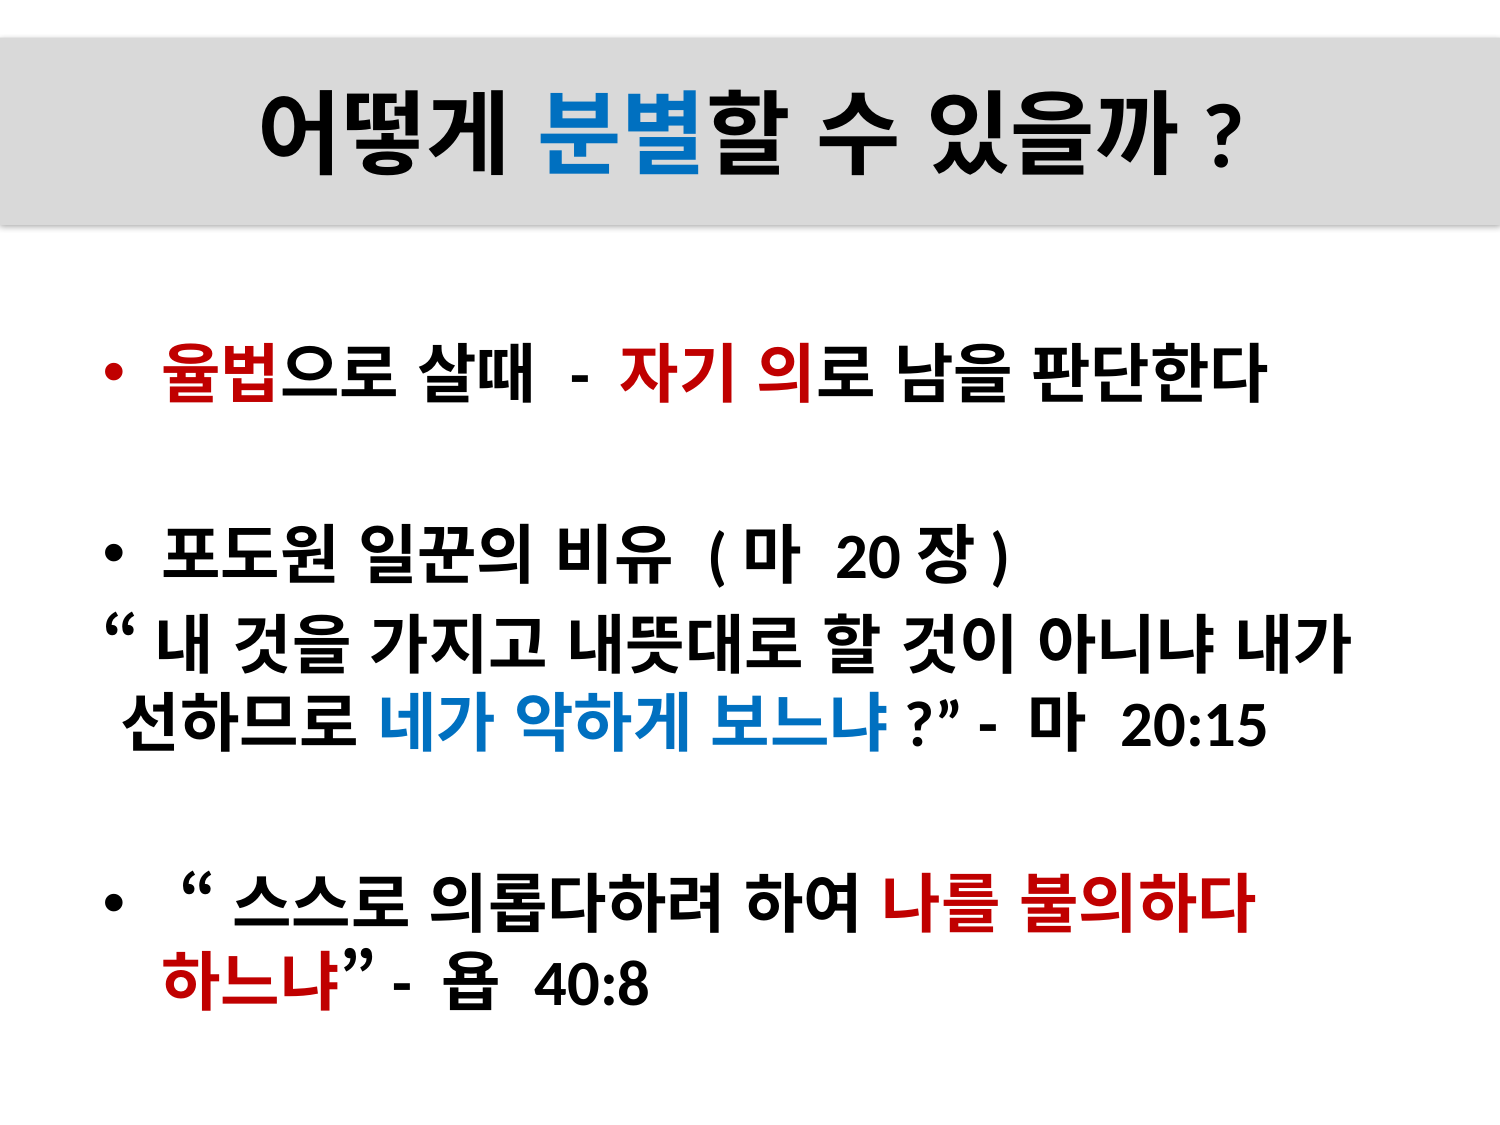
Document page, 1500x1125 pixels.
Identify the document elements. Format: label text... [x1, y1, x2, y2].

title 어떻게 분별할 수 있을까? [0, 37, 1500, 226]
list 율법으로 살때 - 자기 의로 남을 판단한다 포도원 일꾼의 비유 (마 20장) “내 것을 가지고 내뜻대로 할 것이 아니냐 내가 선하므로 네가 악하게 보느냐?” - 마 20:15 “스스로 의롭다하려 하여 나를 불의하다 하느냐”- 욥 40:8 [87, 324, 1438, 1030]
